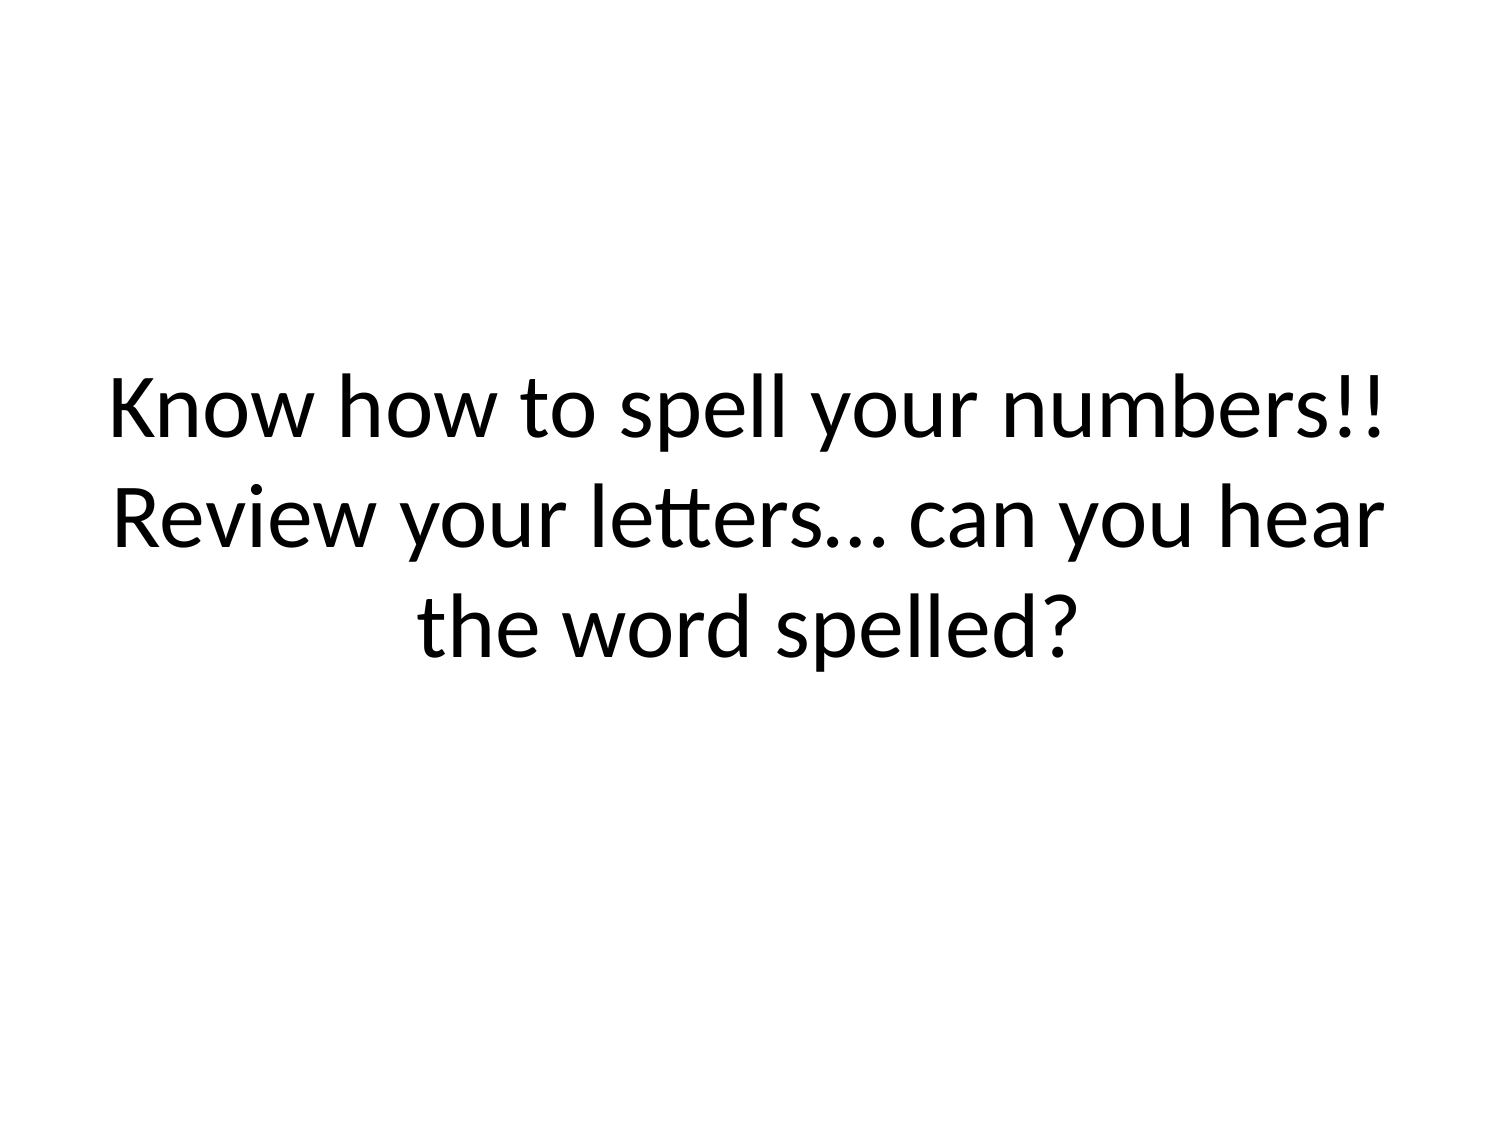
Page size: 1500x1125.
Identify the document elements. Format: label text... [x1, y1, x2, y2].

title Know how to spell your numbers!! Review your letters… can you hear the word spelled? [75, 45, 1425, 976]
